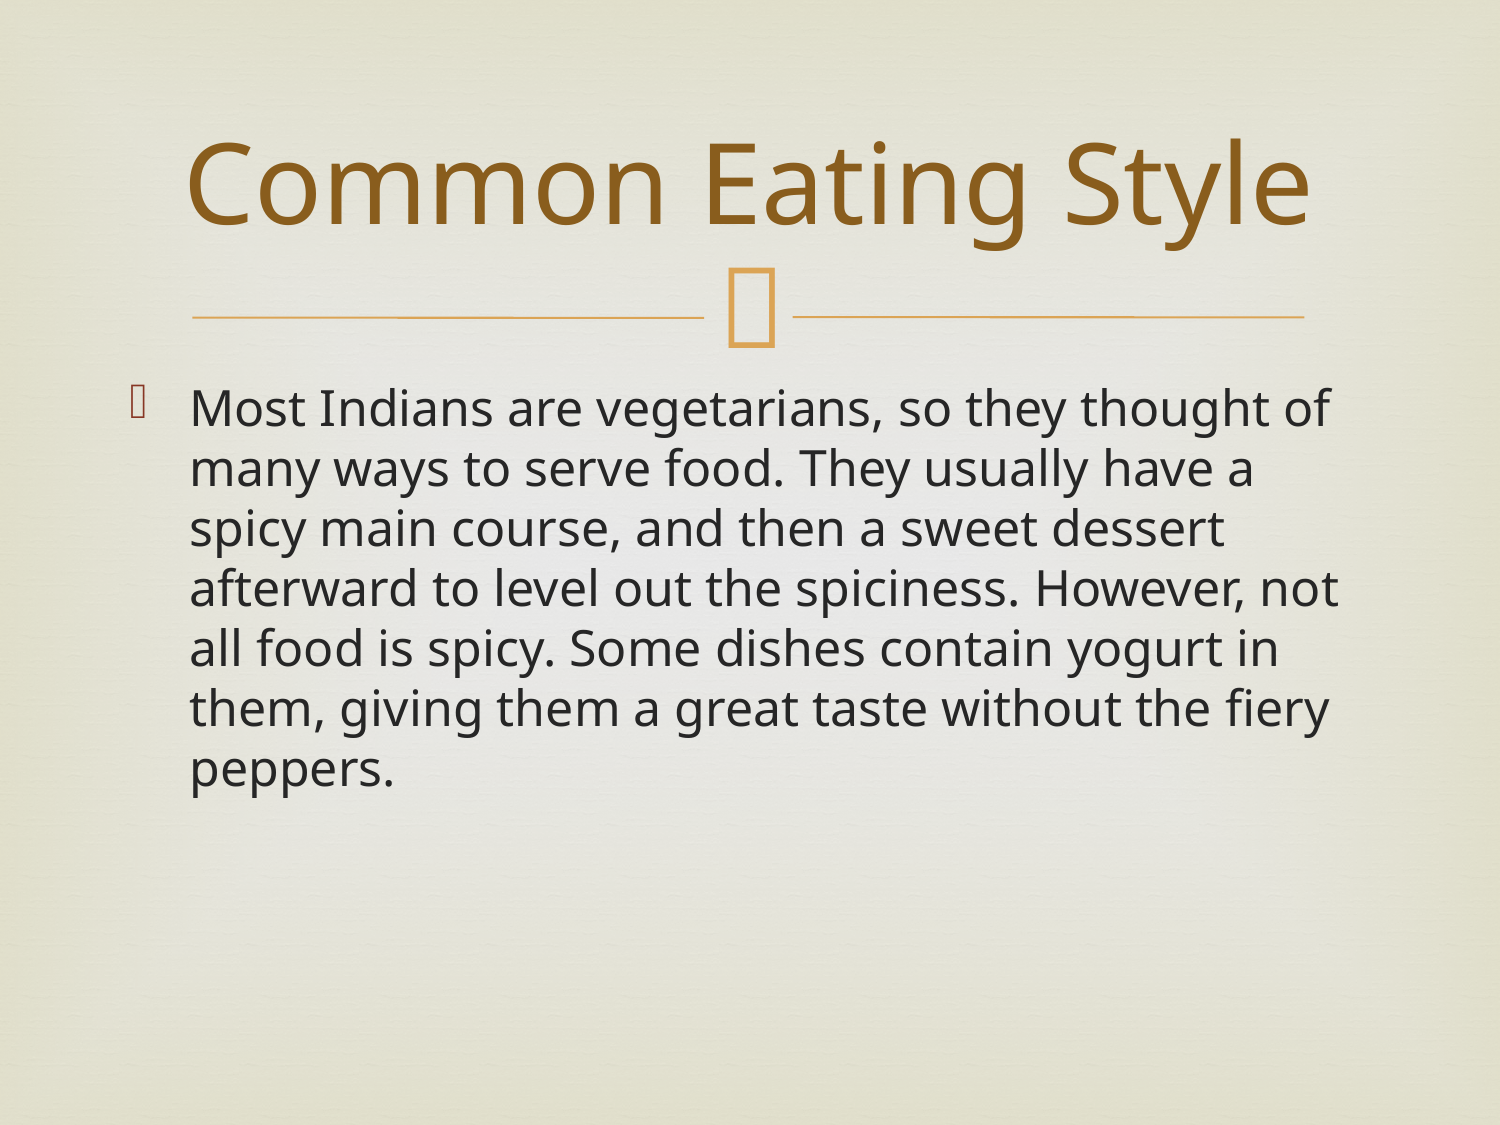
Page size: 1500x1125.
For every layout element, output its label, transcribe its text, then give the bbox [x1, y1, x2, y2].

list Most Indians are vegetarians, so they thought of many ways to serve food. They usually have a spicy main course, and then a sweet dessert afterward to level out the spiciness. However, not all food is spicy. Some dishes contain yogurt in them, giving them a great taste without the fiery peppers. [114, 368, 1386, 1005]
title Common Eating Style [112, 93, 1386, 267]
